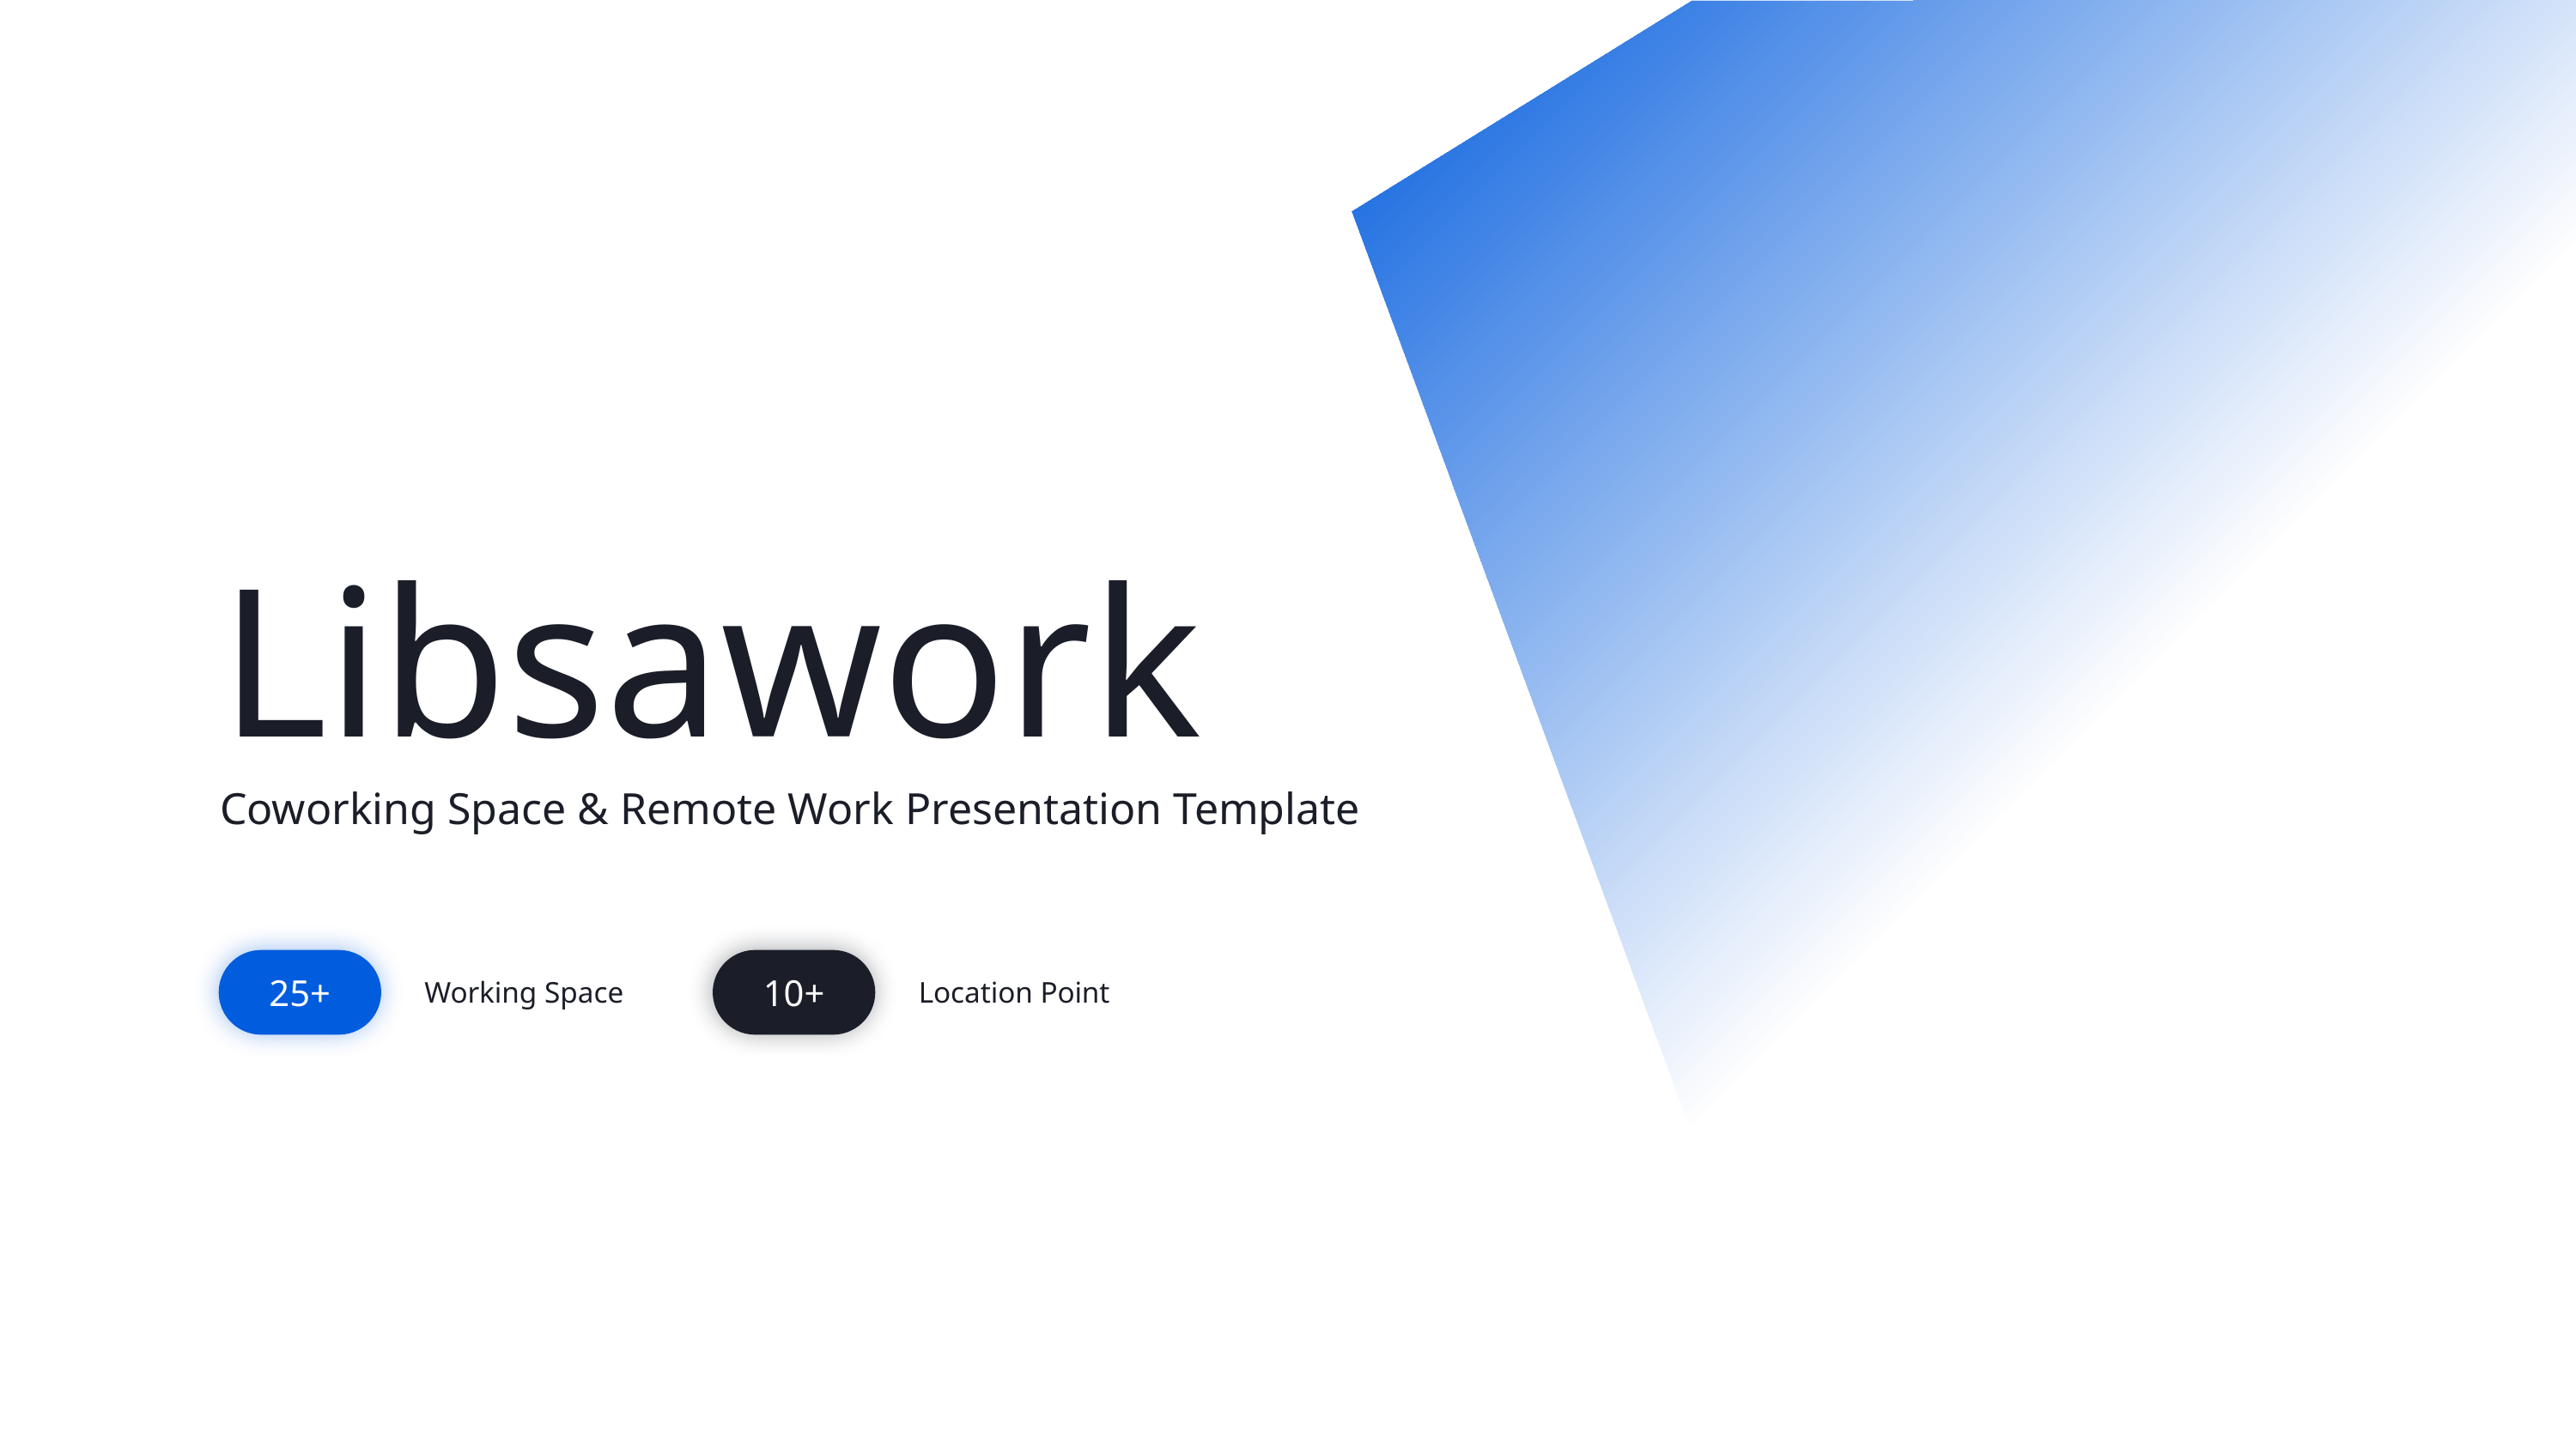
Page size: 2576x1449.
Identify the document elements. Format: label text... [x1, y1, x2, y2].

text_box [217, 949, 382, 1036]
picture [1311, 0, 2576, 1449]
text_box 25+ [233, 964, 367, 1020]
text_box Libsawork [207, 524, 1311, 775]
text_box 10+ [727, 964, 861, 1020]
text_box Location Point [906, 968, 1194, 1016]
text_box Working Space [411, 968, 701, 1016]
text_box [712, 949, 877, 1036]
text_box Coworking Space & Remote Work Presentation Template [207, 775, 1311, 840]
